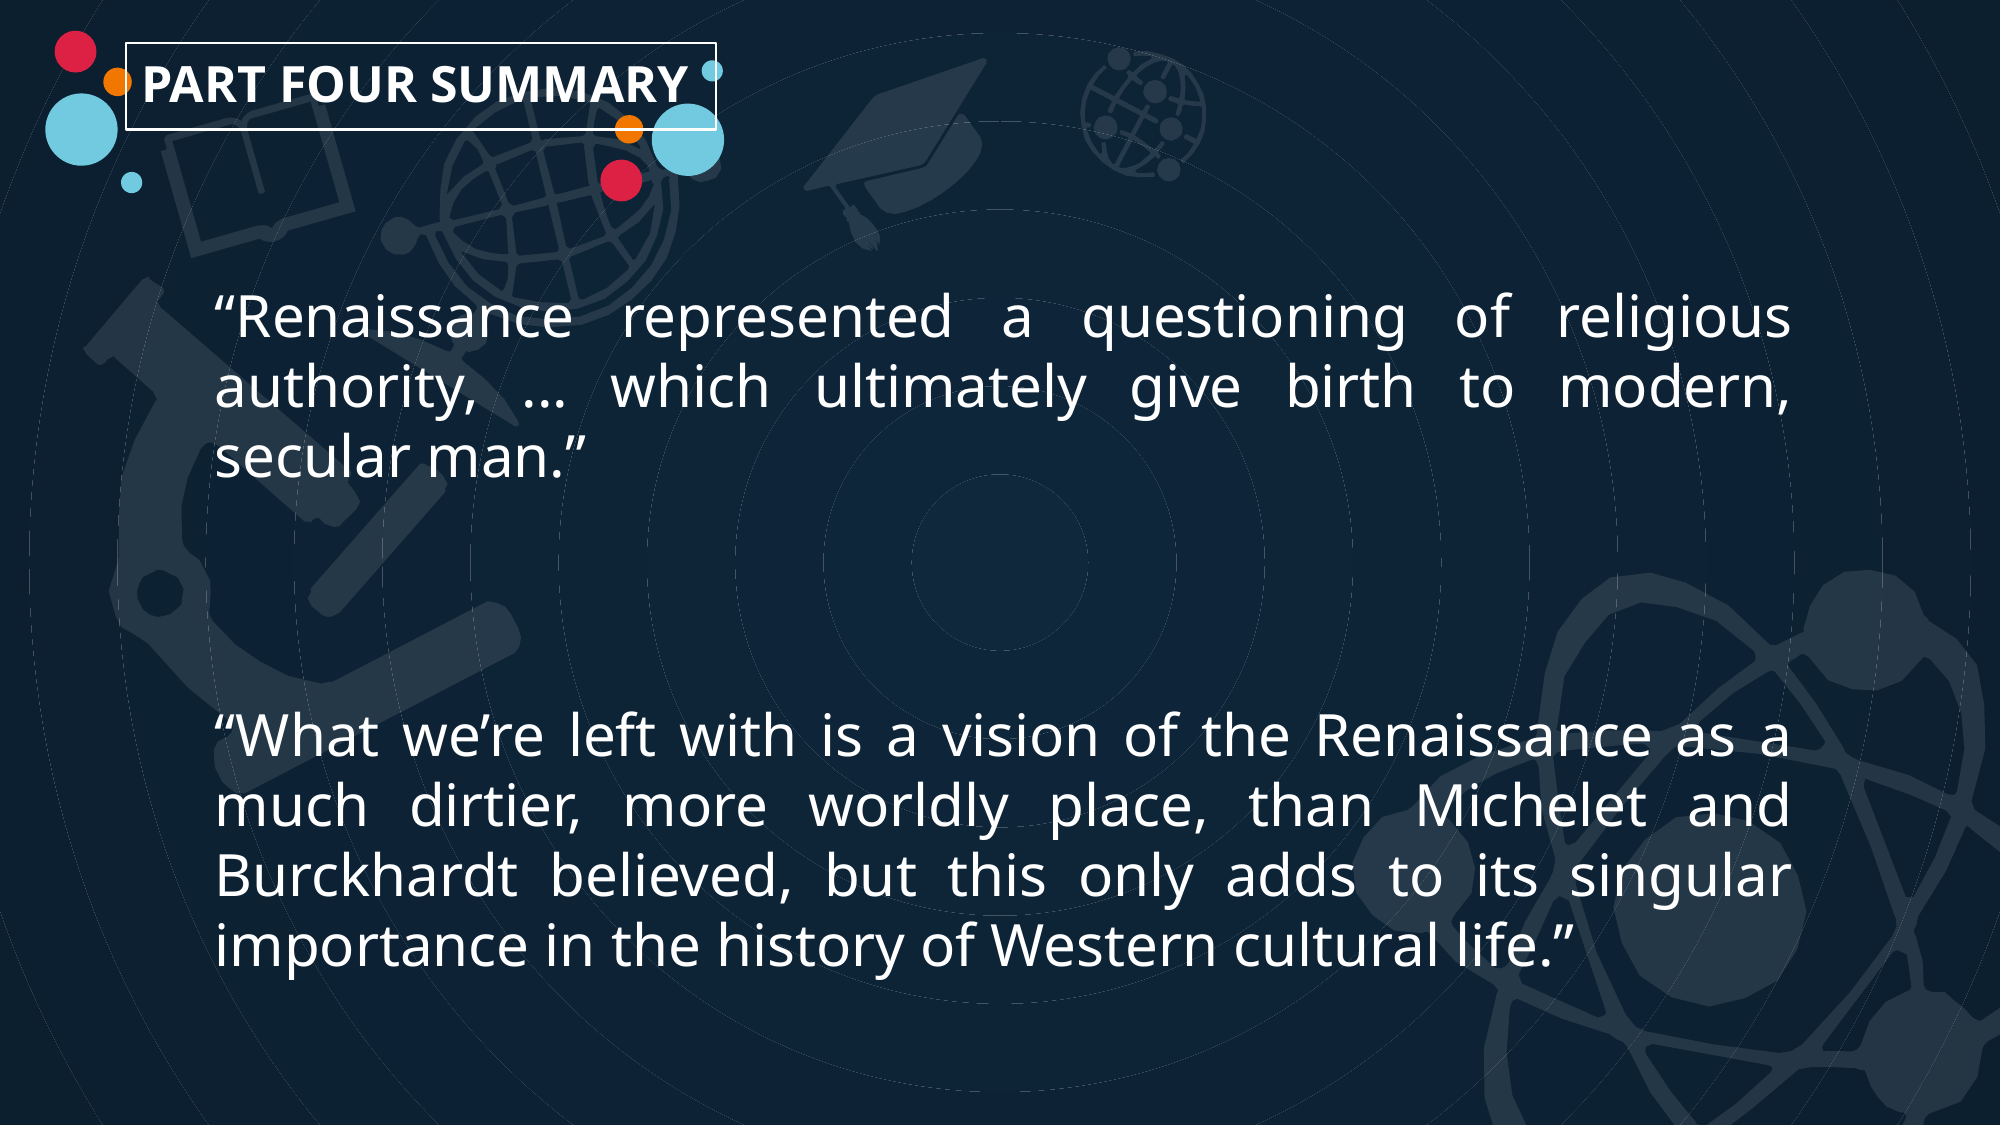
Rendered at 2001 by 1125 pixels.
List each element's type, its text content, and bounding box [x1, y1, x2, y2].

text_box “Renaissance represented a questioning of religious authority, ... which ultimately give birth to modern, secular man.” “What we’re left with is a vision of the Renaissance as a much dirtier, more worldly place, than Michelet and Burckhardt believed, but this only adds to its singular importance in the history of Western cultural life.” [199, 271, 1808, 986]
list PART FOUR SUMMARY [125, 42, 717, 131]
